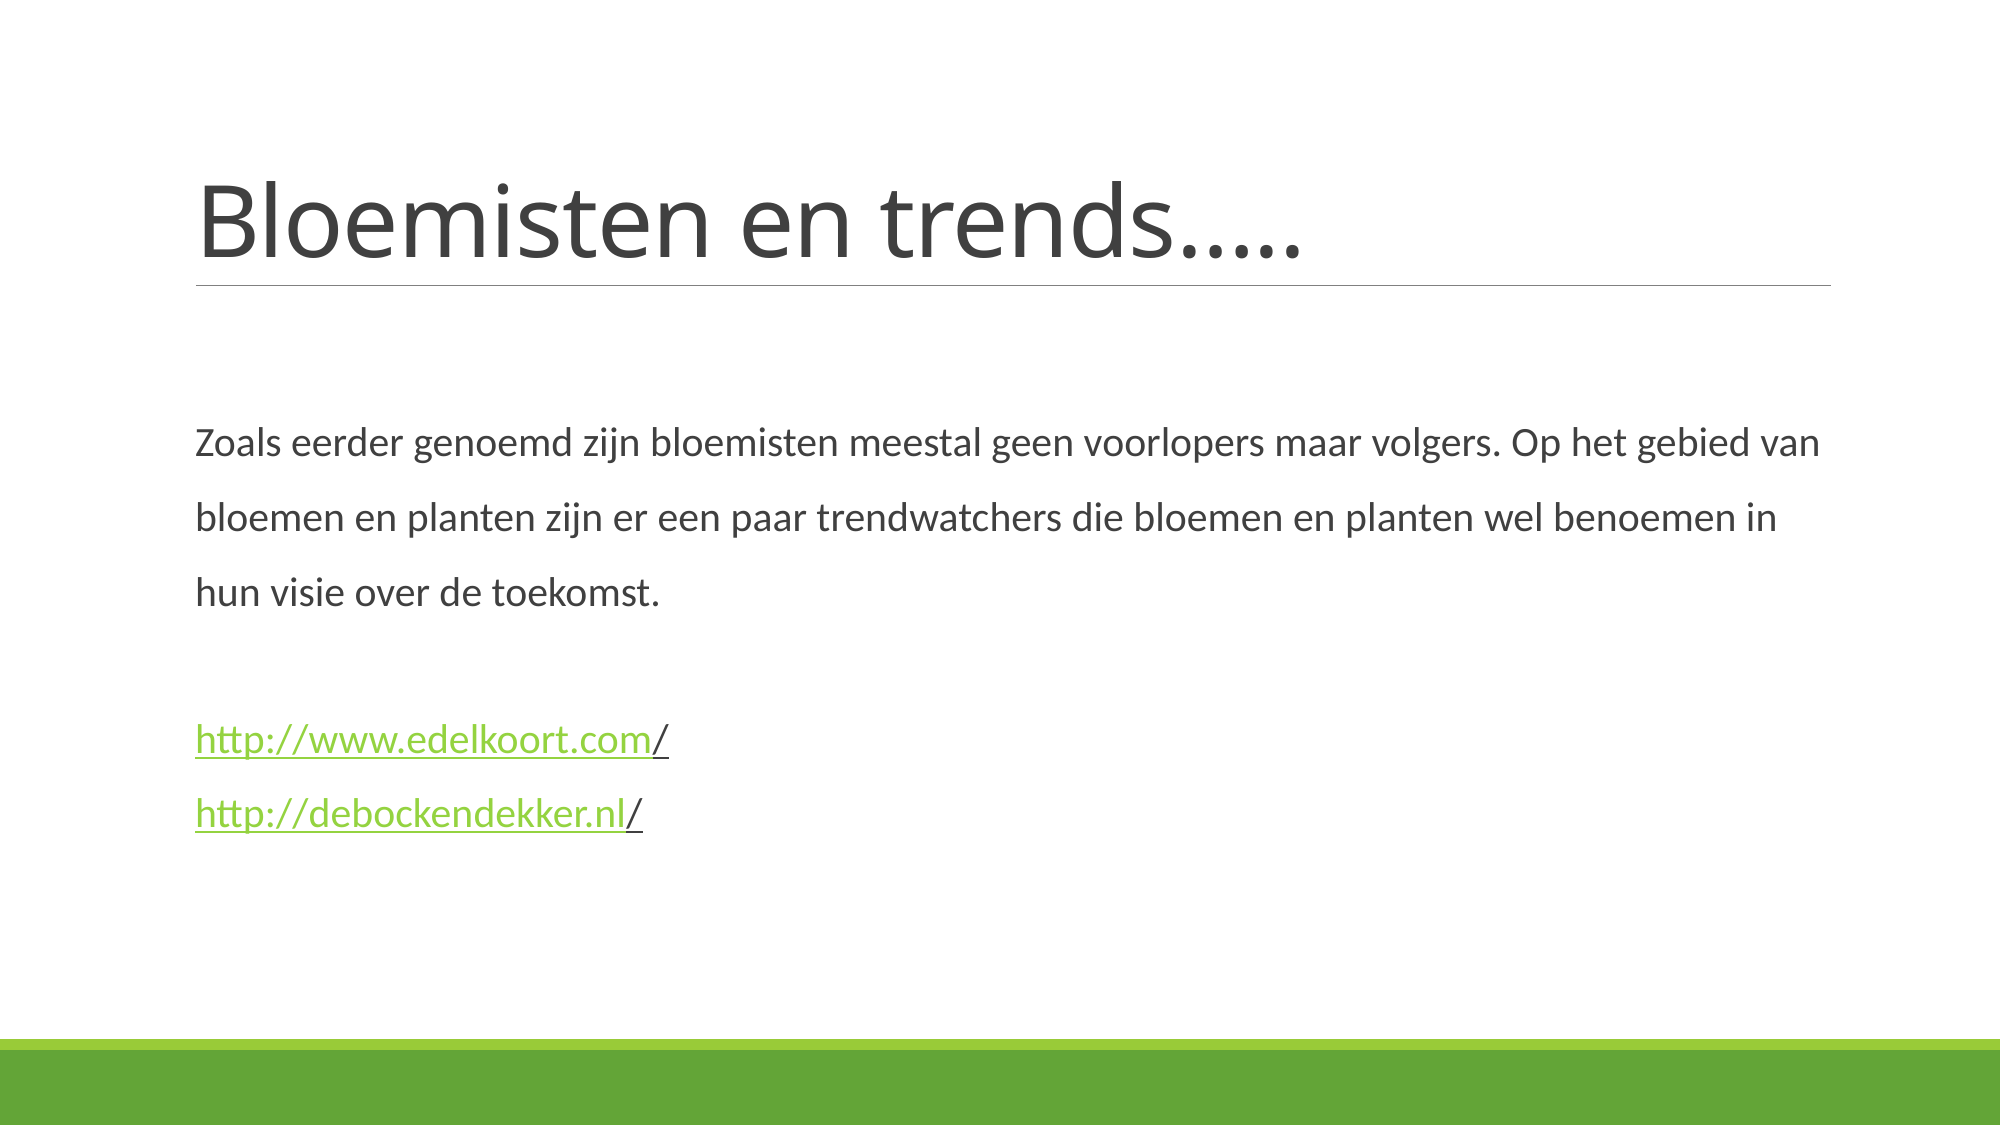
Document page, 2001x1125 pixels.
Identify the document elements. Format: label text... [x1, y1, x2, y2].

list Zoals eerder genoemd zijn bloemisten meestal geen voorlopers maar volgers. Op het gebied van bloemen en planten zijn er een paar trendwatchers die bloemen en planten wel benoemen in hun visie over de toekomst. http://www.edelkoort.com/ http://debockendekker.nl/ [180, 302, 1830, 963]
title Bloemisten en trends….. [180, 47, 1830, 285]
